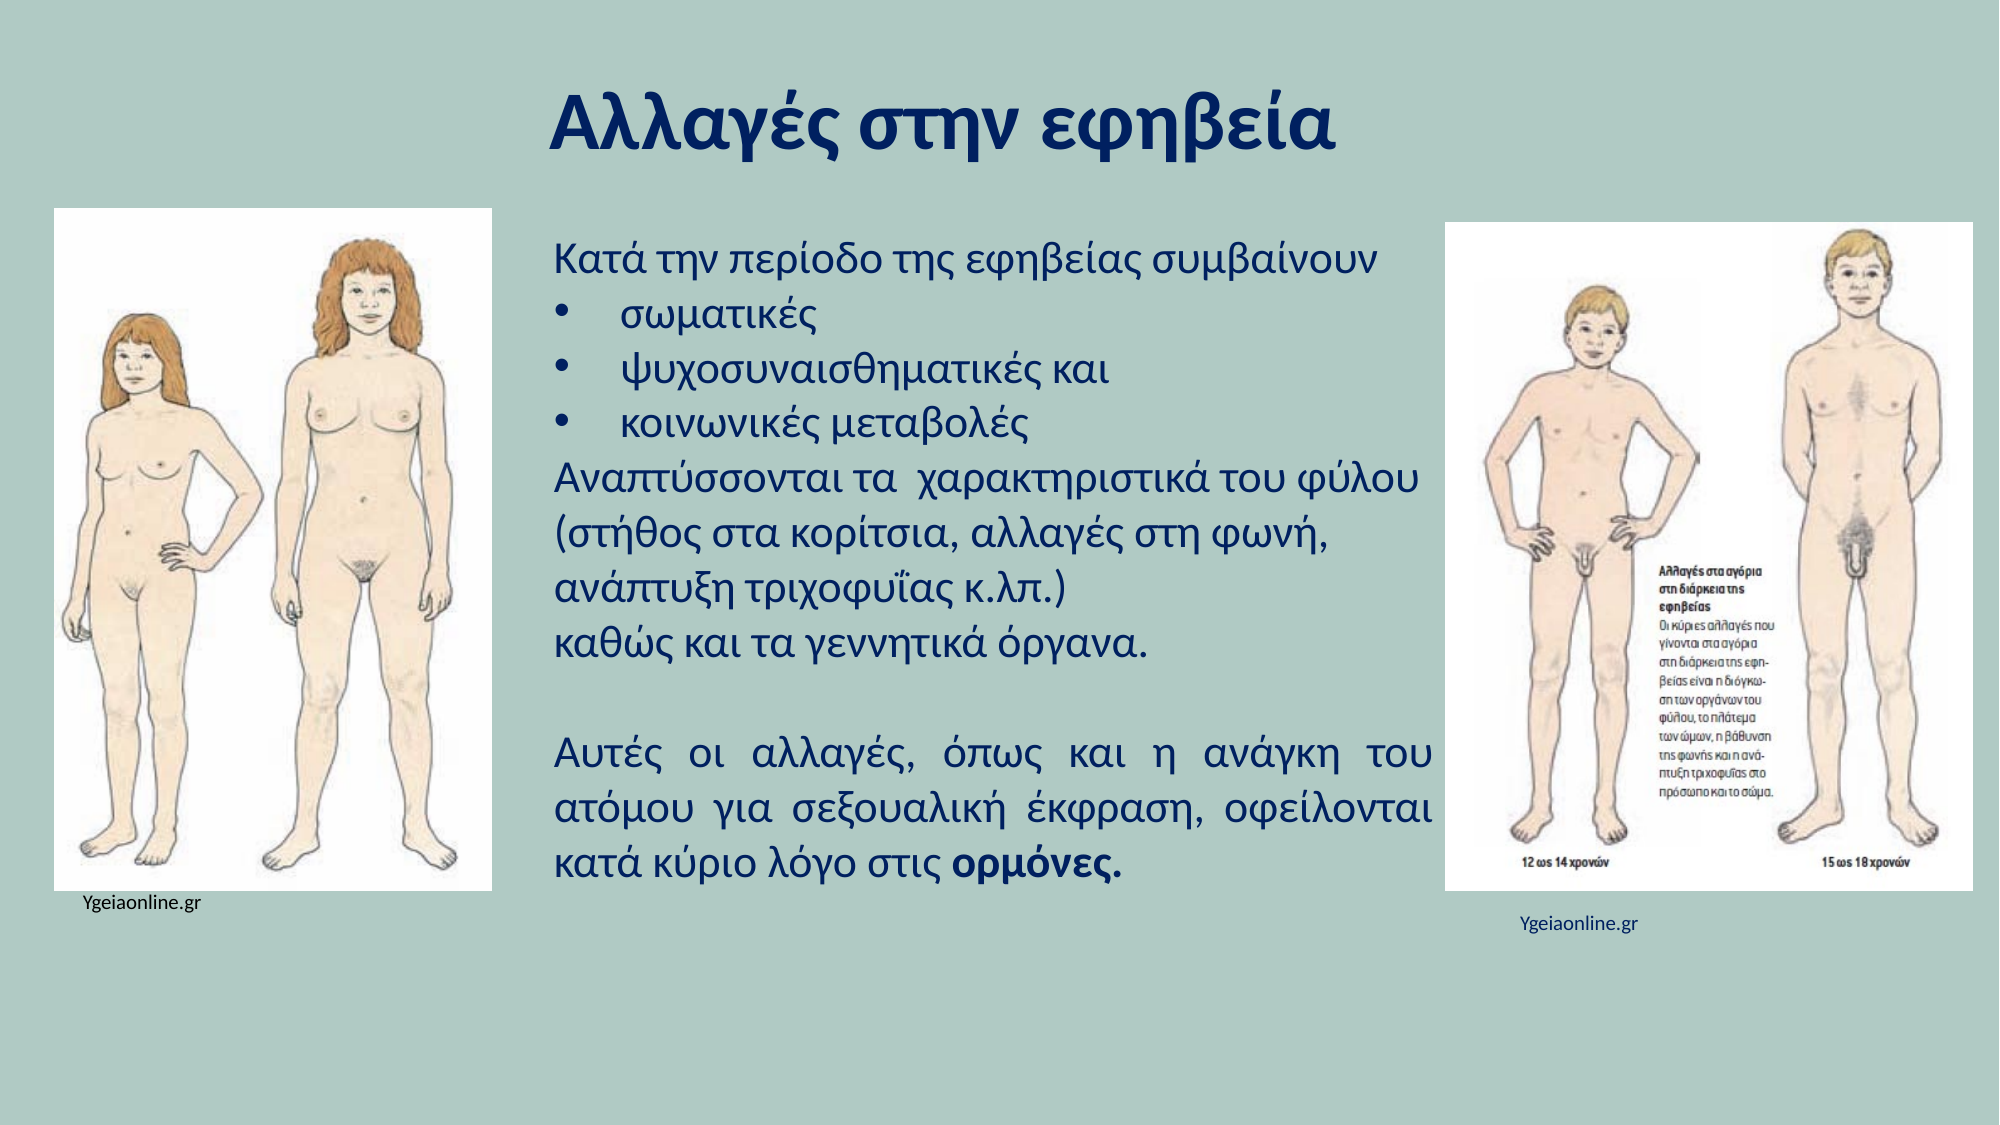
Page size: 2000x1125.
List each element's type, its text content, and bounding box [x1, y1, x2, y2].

text_box Κατά την περίοδο της εφηβείας συμβαίνουν σωματικές ψυχοσυναισθηματικές και κοινωνικές μεταβολές Αναπτύσσονται τα χαρακτηριστικά του φύλου (στήθος στα κορίτσια, αλλαγές στη φωνή, ανάπτυξη τριχοφυΐας κ.λπ.) καθώς και τα γεννητικά όργανα. Αυτές οι αλλαγές, όπως και η ανάγκη του ατόμου για σεξουαλική έκφραση, οφείλονται κατά κύριο λόγο στις ορμόνες. [538, 219, 1449, 895]
picture [1444, 222, 1973, 891]
picture [54, 207, 493, 891]
text_box Αλλαγές στην εφηβεία [355, 58, 1551, 247]
text_box Ygeiaonline.gr [68, 899, 217, 922]
text_box Ygeiaonline.gr [1505, 902, 1654, 943]
